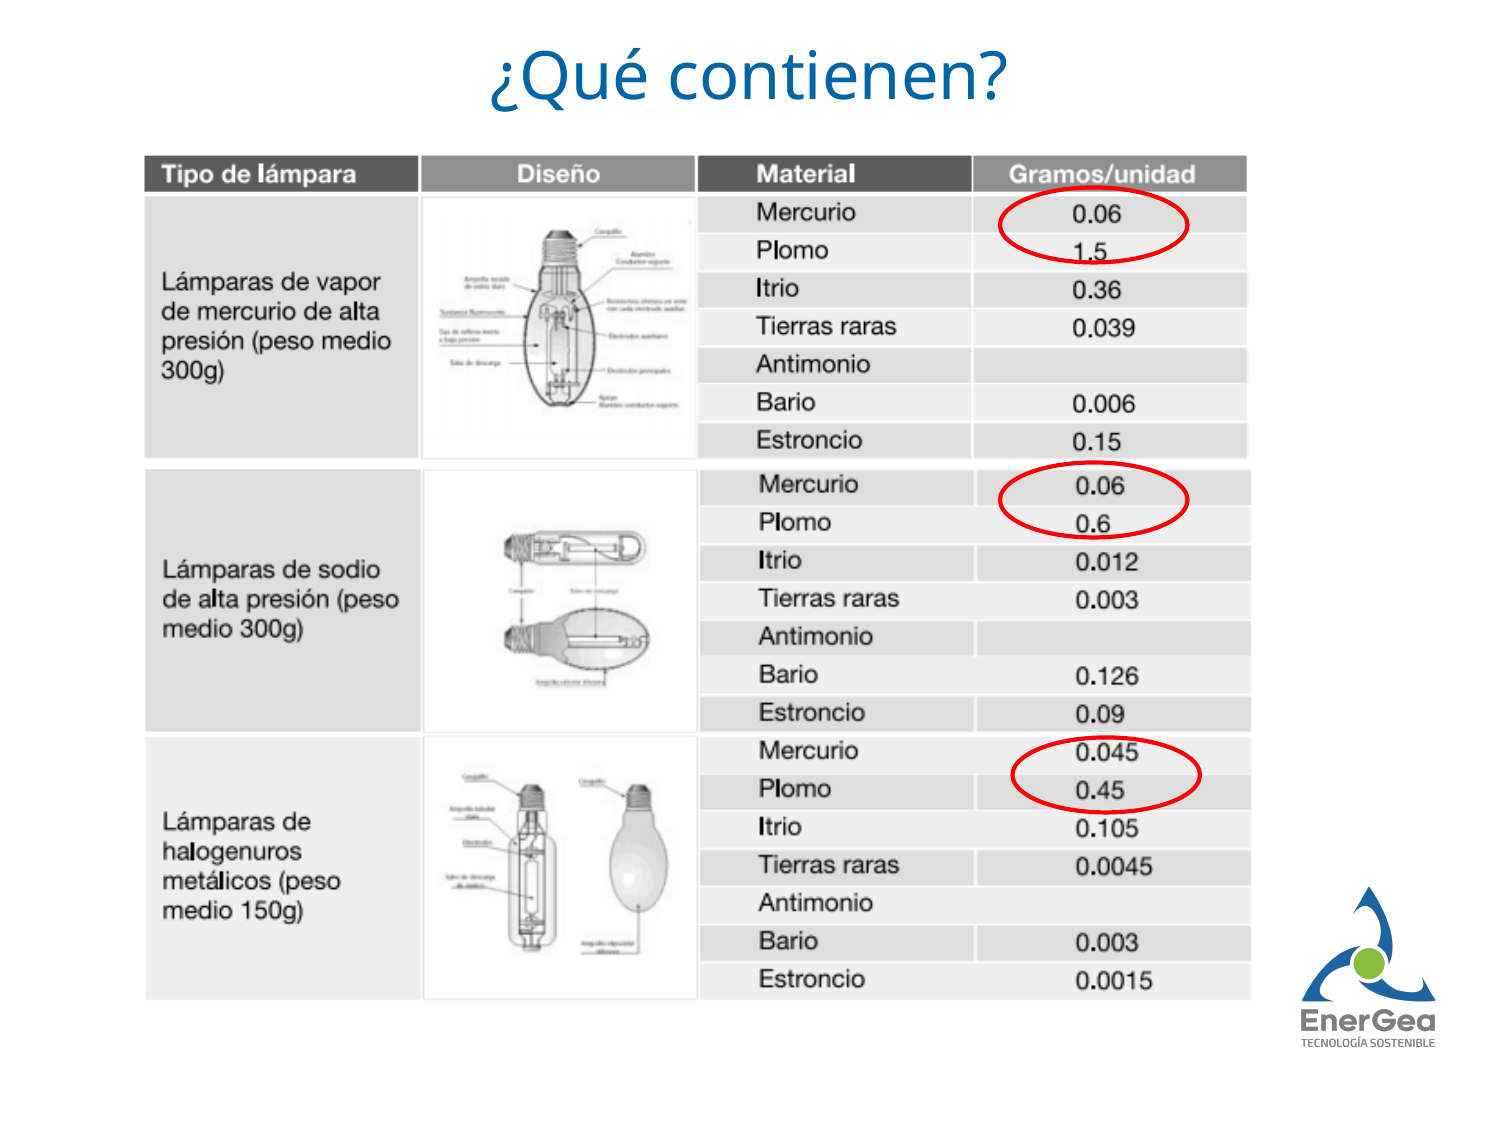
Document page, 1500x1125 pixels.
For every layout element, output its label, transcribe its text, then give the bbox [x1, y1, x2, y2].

picture [133, 468, 1276, 1013]
picture [1299, 887, 1436, 1050]
title ¿Qué contienen? [75, 0, 1425, 145]
picture [137, 145, 1259, 463]
